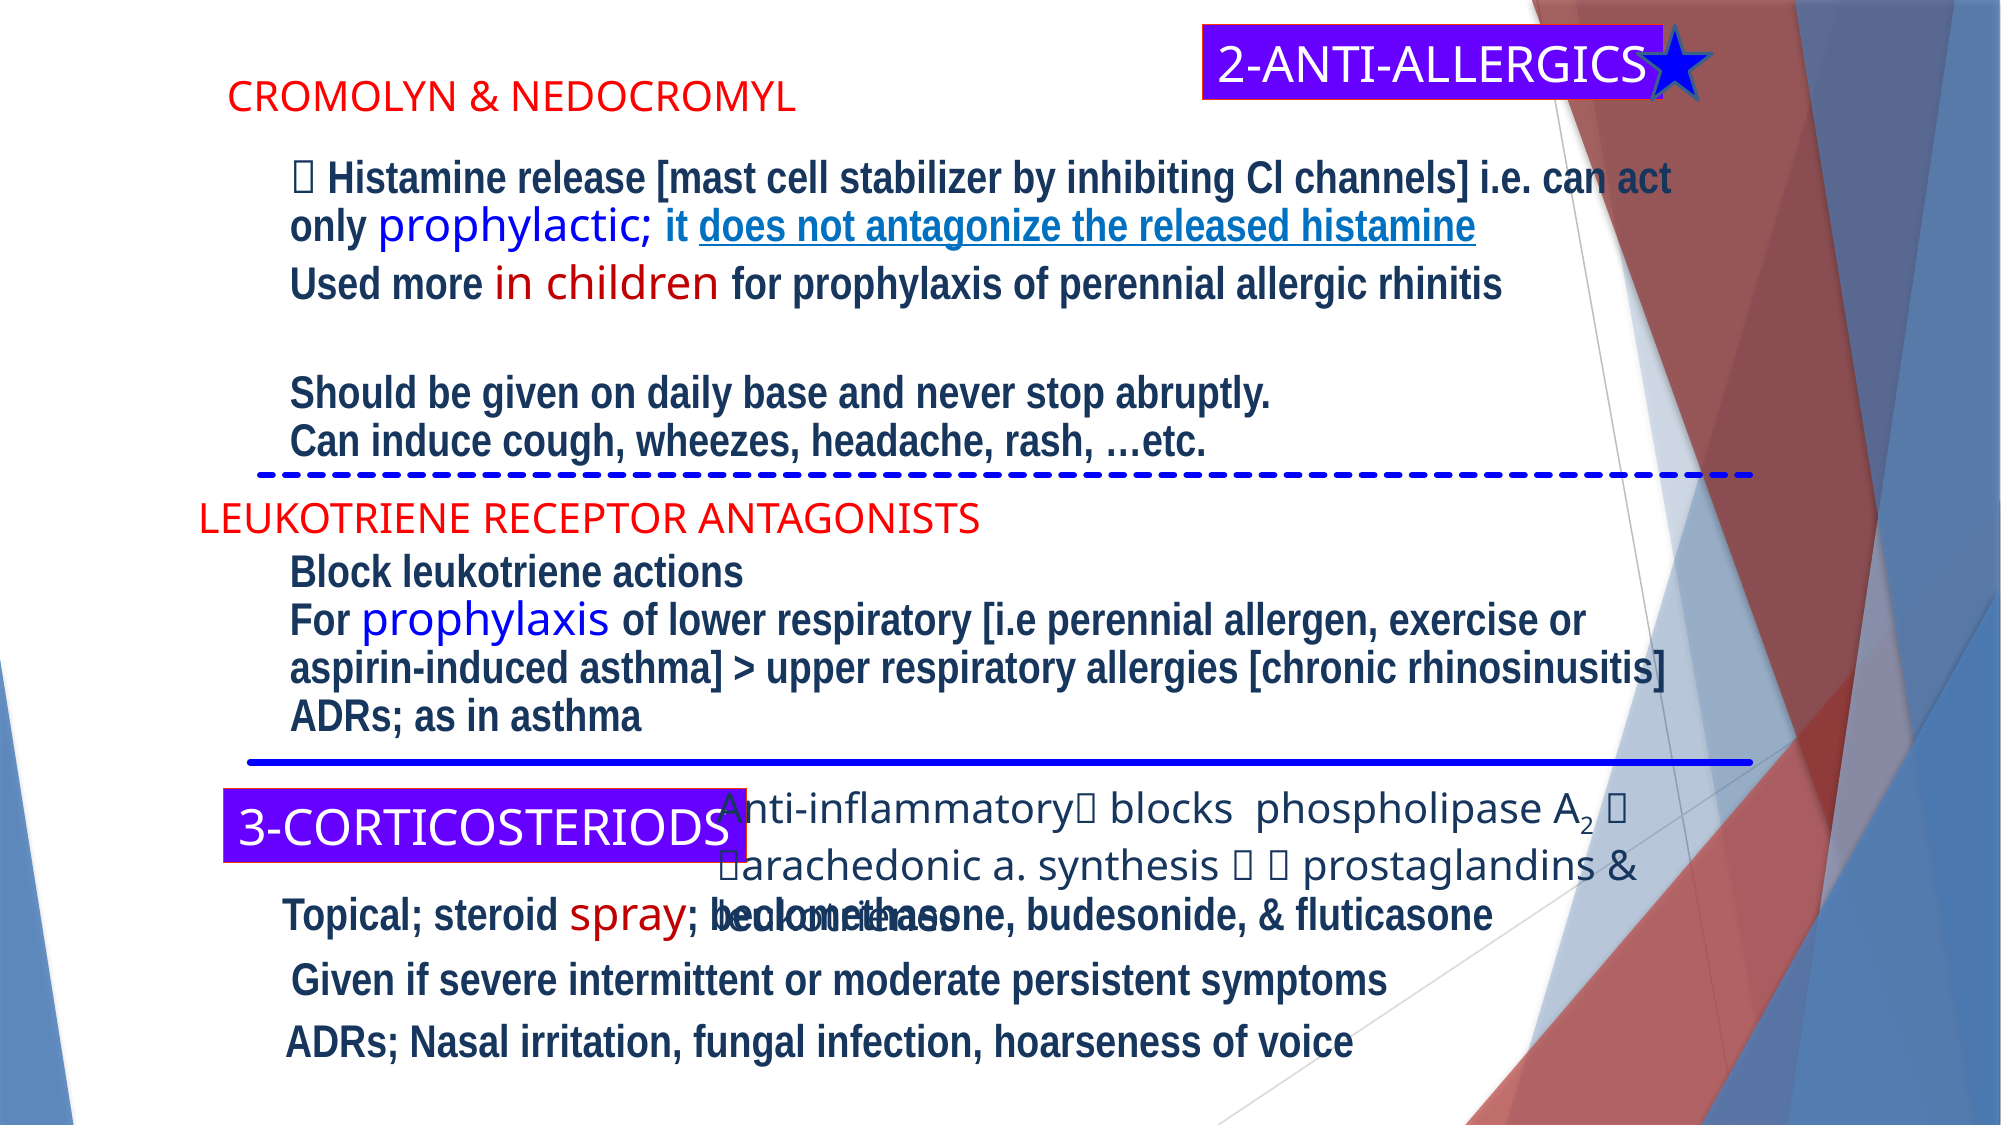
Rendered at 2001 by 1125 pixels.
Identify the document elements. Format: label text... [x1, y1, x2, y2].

text_box Should be given on daily base and never stop abruptly. Can induce cough, wheezes, headache, rash, …etc. [274, 362, 1741, 473]
text_box [1635, 23, 1714, 102]
text_box 2-ANTI-ALLERGICS [1202, 24, 1664, 100]
text_box Anti-inflammatory blocks phospholipase A2  arachedonic a. synthesis   prostaglandins & leukotrienes [701, 774, 1788, 947]
text_box Block leukotriene actions For prophylaxis of lower respiratory [i.e perennial allergen, exercise or aspirin-induced asthma] > upper respiratory allergies [chronic rhinosinusitis] ADRs; as in asthma [275, 541, 1744, 748]
text_box Topical; steroid spray; beclomethasone, budesonide, & fluticasone [267, 877, 1509, 948]
text_box Given if severe intermittent or moderate persistent symptoms [276, 942, 1414, 1013]
text_box 3-CORTICOSTERIODS [223, 788, 701, 863]
text_box ADRs; Nasal irritation, fungal infection, hoarseness of voice [270, 1004, 1721, 1074]
text_box Used more in children for prophylaxis of perennial allergic rhinitis [275, 253, 1675, 316]
text_box  Histamine release [mast cell stabilizer by inhibiting Cl channels] i.e. can act only prophylactic; it does not antagonize the released histamine [274, 146, 1741, 258]
text_box CROMOLYN & NEDOCROMYL [212, 62, 822, 128]
text_box LEUKOTRIENE RECEPTOR ANTAGONISTS [183, 484, 1007, 550]
